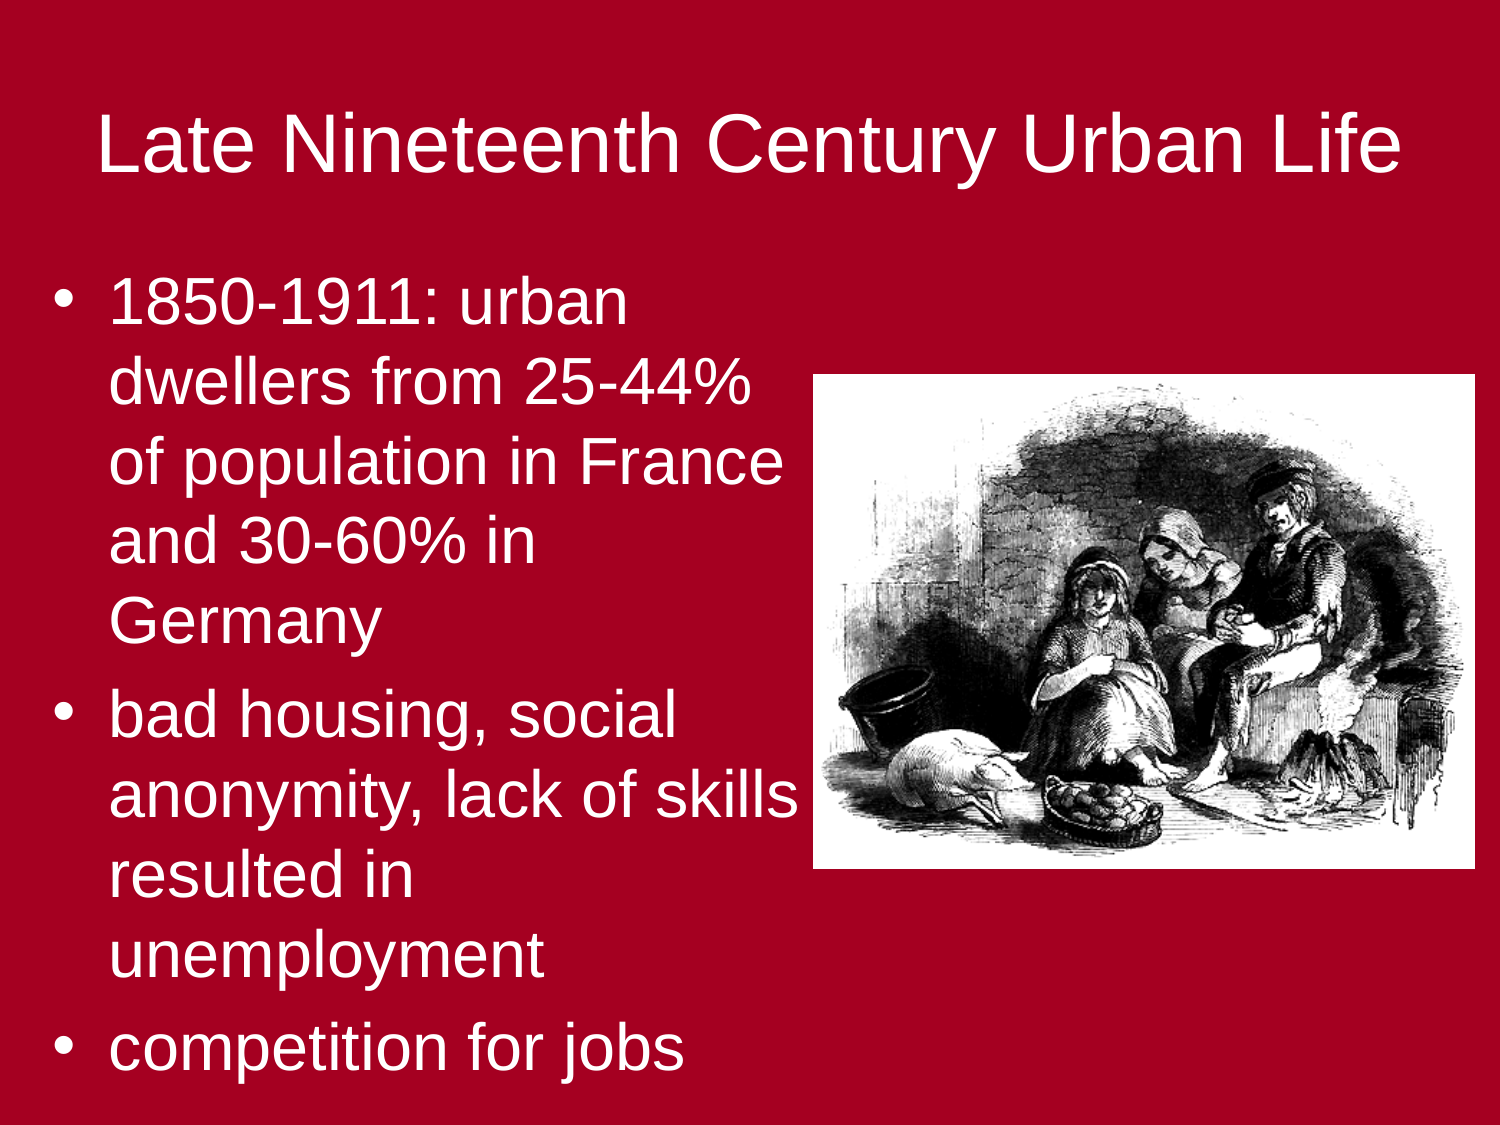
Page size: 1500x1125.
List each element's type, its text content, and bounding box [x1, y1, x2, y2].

title Late Nineteenth Century Urban Life [75, 45, 1425, 233]
list 1850-1911: urban dwellers from 25-44% of population in France and 30-60% in Germany bad housing, social anonymity, lack of skills resulted in unemployment competition for jobs [37, 249, 825, 993]
picture [813, 374, 1476, 869]
